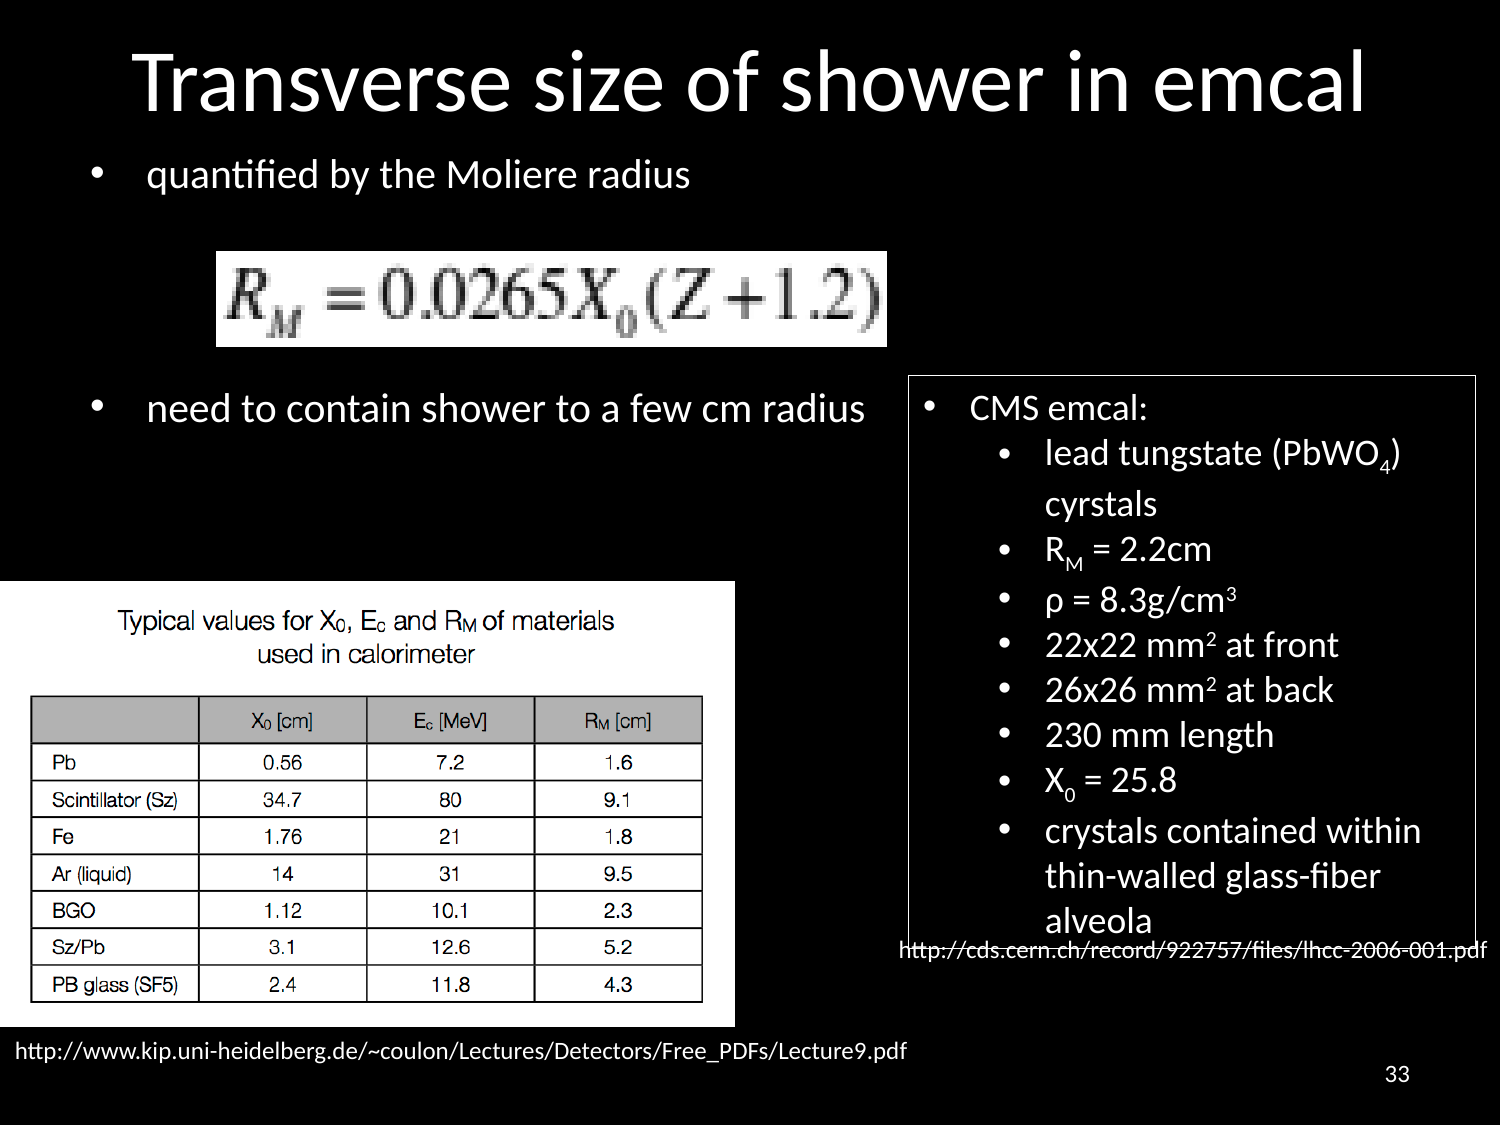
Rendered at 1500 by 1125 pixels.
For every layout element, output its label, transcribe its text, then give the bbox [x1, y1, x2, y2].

slide_number 33 [1074, 1042, 1425, 1103]
title Transverse size of shower in emcal [75, 14, 1425, 138]
list quantified by the Moliere radius need to contain shower to a few cm radius [75, 139, 1425, 882]
text_box http://cds.cern.ch/record/922757/files/lhcc-2006-001.pdf [883, 926, 1500, 972]
text_box http://www.kip.uni-heidelberg.de/~coulon/Lectures/Detectors/Free_PDFs/Lecture9.pdf [0, 1026, 1193, 1072]
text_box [215, 250, 888, 348]
picture [0, 581, 735, 1027]
text_box CMS emcal: lead tungstate (PbWO4) cyrstals RM = 2.2cm ρ = 8.3g/cm3 22x22 mm2 at front 26x26 mm2 at back 230 mm length X0 = 25.8 crystals contained within thin-walled glass-fiber alveola [908, 375, 1476, 926]
